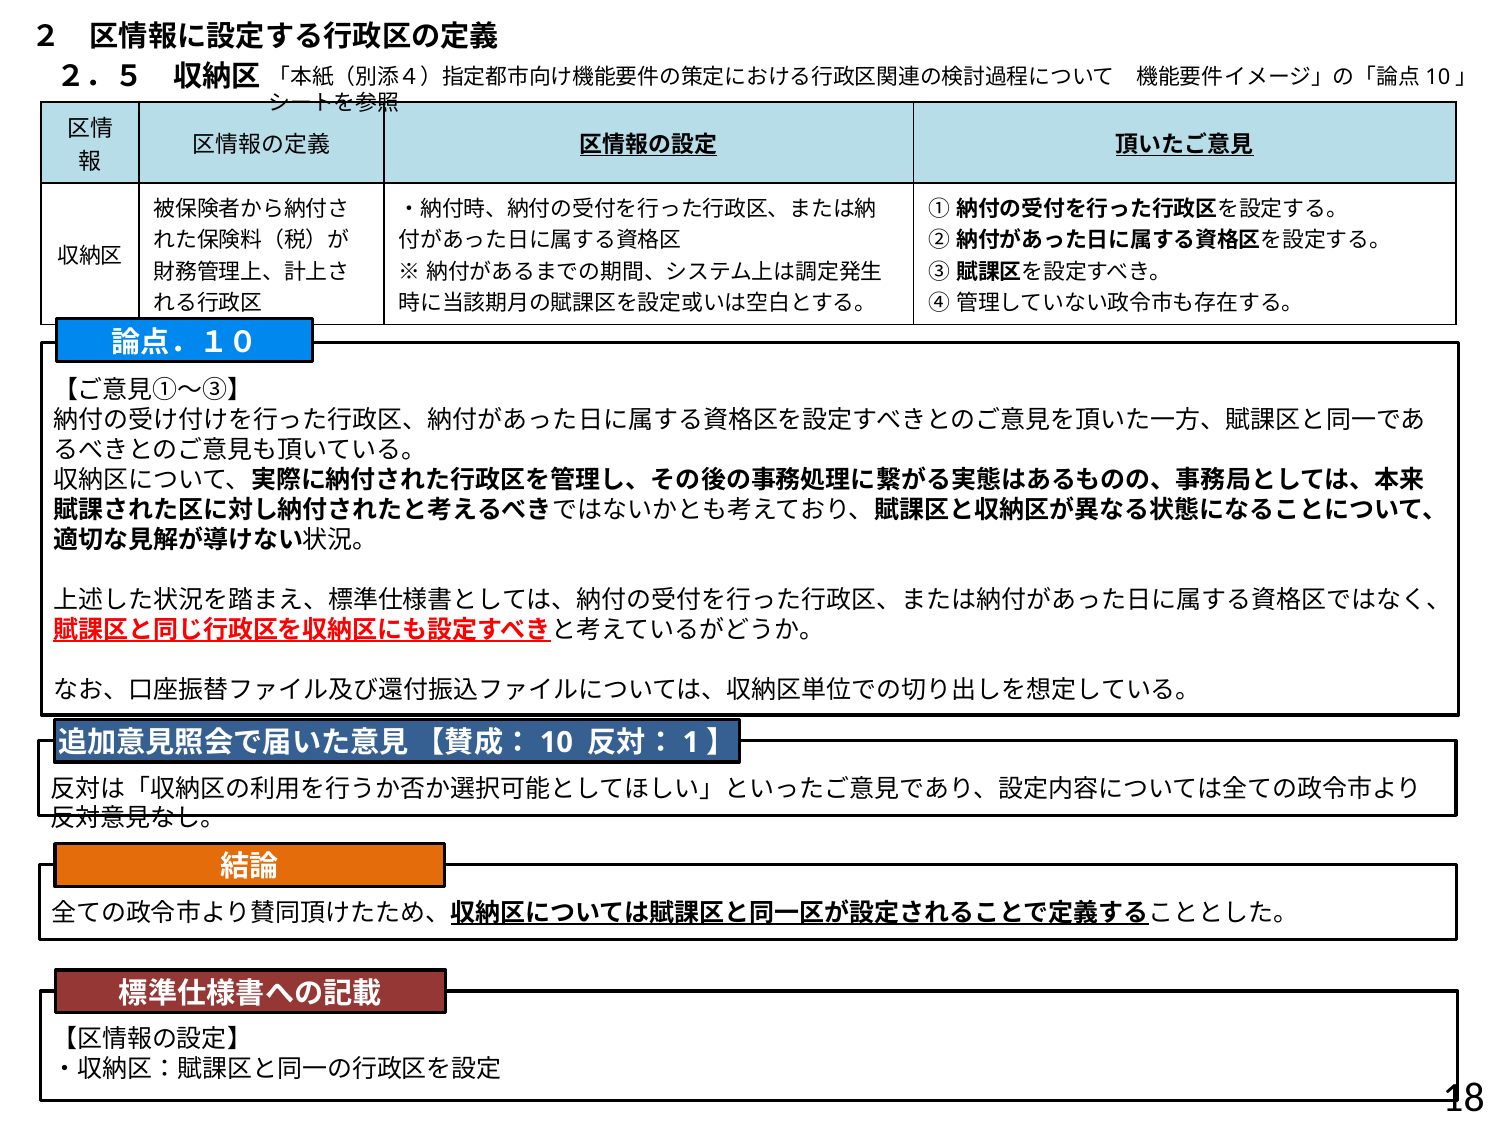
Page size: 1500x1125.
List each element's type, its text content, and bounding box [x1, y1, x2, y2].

table_header 区情報 [42, 103, 138, 182]
table_header 区情報の設定 [385, 103, 913, 182]
text_box 全ての政令市より賛同頂けたため、収納区については賦課区と同一区が設定されることで定義することとした。 [39, 864, 1457, 940]
text_box 反対は「収納区の利用を行うか否か選択可能としてほしい」といったご意見であり、設定内容については全ての政令市より反対意見なし。 [38, 740, 1457, 816]
text_box ２ 区情報に設定する行政区の定義 [16, 2, 1440, 49]
text_box 【区情報の設定】 ・収納区：賦課区と同一の行政区を設定 [40, 991, 1458, 1101]
table_header 頂いたご意見 [914, 103, 1455, 182]
text_box 「本紙（別添４）指定都市向け機能要件の策定における行政区関連の検討過程について 機能要件イメージ」の「論点10」シートを参照 [253, 47, 1500, 94]
text_box 結論 [53, 842, 447, 889]
text_box 【ご意見①～③】 納付の受け付けを行った行政区、納付があった日に属する資格区を設定すべきとのご意見を頂いた一方、賦課区と同一であるべきとのご意見も頂いている。 収納区について、実際に納付された行政区を管理し、その後の事務処理に繋がる実態はあるものの、事務局としては、本来賦課された区に対し納付されたと考えるべきではないかとも考えており、賦課区と収納区が異なる状態になることについて、適切な見解が導けない状況。 上述した状況を踏まえ、標準仕様書としては、納付の受付を行った行政区、または納付があった日に属する資格区ではなく、賦課区と同じ行政区を収納区にも設定すべきと考えているがどうか。 なお、口座振替ファイル及び還付振込ファイルについては、収納区単位での切り出しを想定している。 [41, 342, 1459, 715]
text_box 追加意見照会で届いた意見 【賛成：10 反対：1】 [52, 717, 741, 764]
text_box 論点．１０ [55, 317, 315, 364]
table_cell ・納付時、納付の受付を行った行政区、または納付があった日に属する資格区 ※納付があるまでの期間、システム上は調定発生時に当該期月の賦課区を設定或いは空白とする。 [385, 184, 913, 324]
slide_number 17 [1149, 1065, 1500, 1125]
table_cell 被保険者から納付された保険料（税）が財務管理上、計上される行政区 [140, 184, 383, 324]
text_box ２．５ 収納区 [41, 42, 1464, 89]
table_header 区情報の定義 [140, 103, 383, 182]
table_cell 収納区 [42, 184, 138, 324]
table_cell ①納付の受付を行った行政区を設定する。 ②納付があった日に属する資格区を設定する。 ③賦課区を設定すべき。 ④管理していない政令市も存在する。 [914, 184, 1455, 324]
text_box 標準仕様書への記載 [54, 968, 448, 1015]
